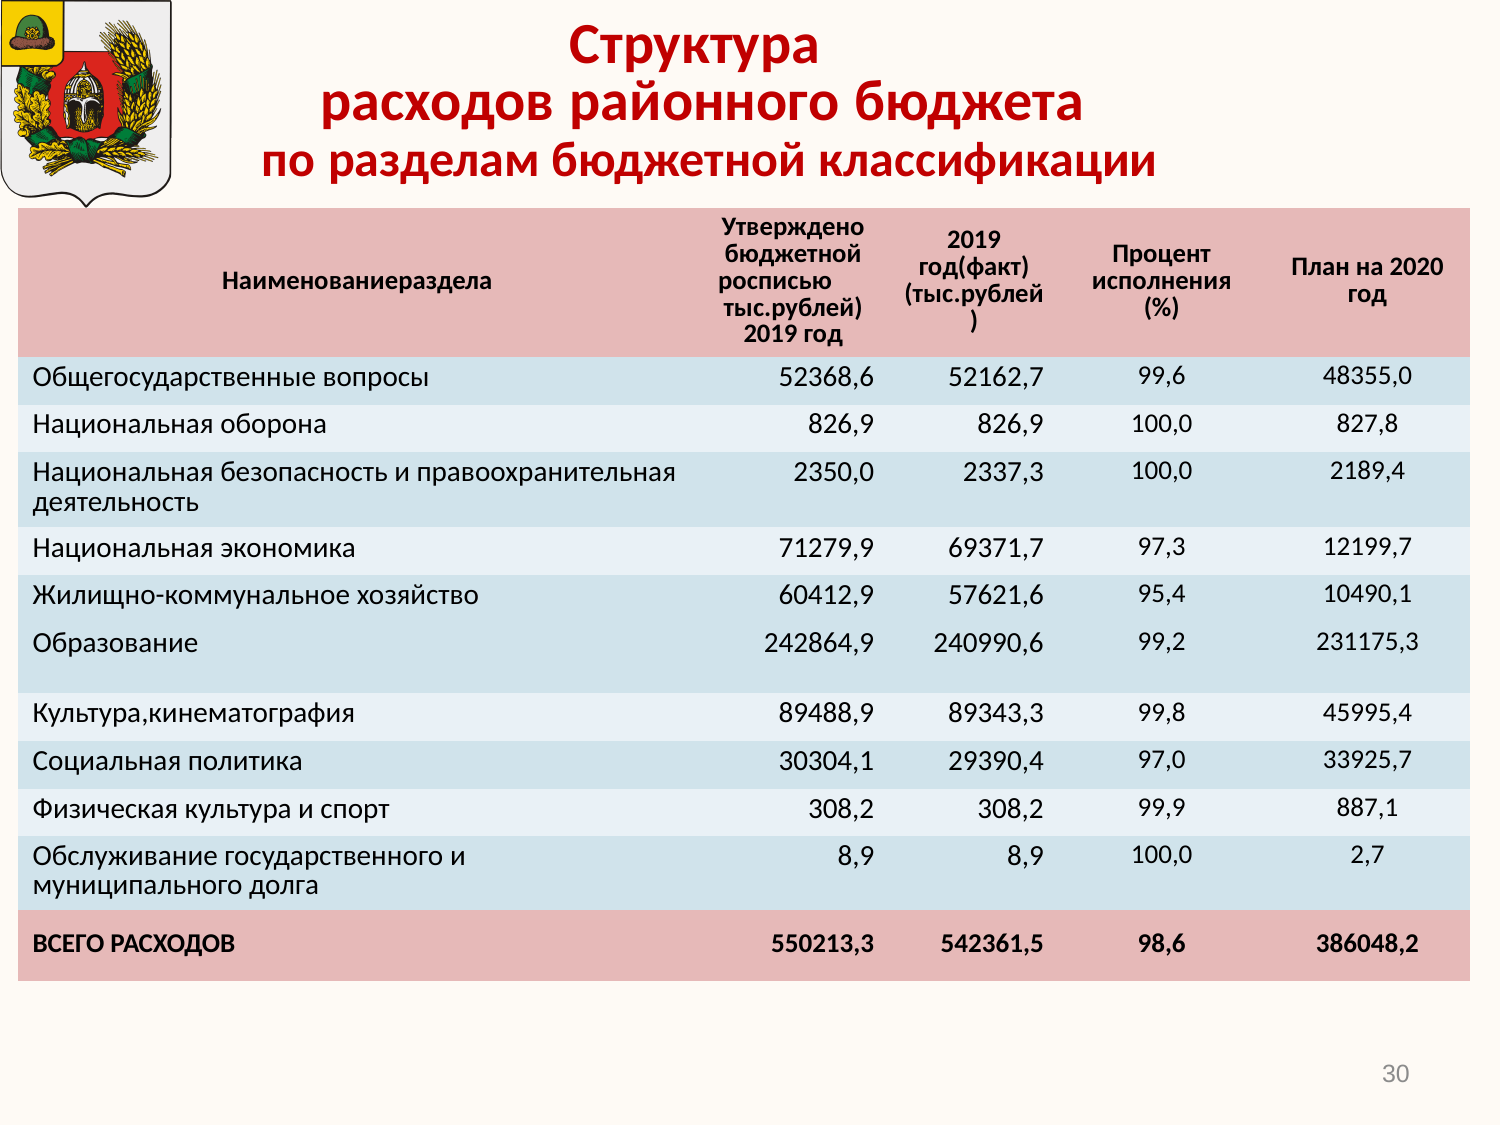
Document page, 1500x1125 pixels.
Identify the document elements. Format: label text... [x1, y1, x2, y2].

table_header 2019 год(факт) (тыс.рублей) [889, 252, 1059, 357]
table_cell Национальная безопасность и правоохранительная деятельность [18, 452, 697, 527]
table_cell 240990,6 [889, 623, 1059, 693]
table_cell Образование [18, 623, 697, 693]
table_cell 8,9 [889, 836, 1059, 910]
table_cell 2350,0 [697, 452, 889, 527]
table_cell 30304,1 [697, 741, 889, 789]
table_cell Национальная экономика [18, 527, 697, 575]
table_cell 2,7 [1265, 836, 1470, 910]
table_cell 89488,9 [697, 693, 889, 741]
table_cell 542361,5 [889, 910, 1059, 981]
table_cell 231175,3 [1265, 623, 1470, 693]
table_cell Национальная оборона [18, 405, 697, 452]
table_cell 57621,6 [889, 575, 1059, 623]
table_cell 29390,4 [889, 741, 1059, 789]
table_header План на 2020 год [1265, 208, 1470, 357]
table_cell 10490,1 [1265, 575, 1470, 623]
table_cell 99,6 [1059, 357, 1265, 405]
table_cell 826,9 [889, 405, 1059, 452]
table_header Наименованиераздела [18, 208, 697, 357]
table_header Утверждено бюджетной росписью тыс.рублей) 2019 год [697, 252, 889, 357]
table_cell Культура,кинематография [18, 693, 697, 741]
table_cell 99,2 [1059, 623, 1265, 693]
table_cell 97,0 [1059, 741, 1265, 789]
table_cell Жилищно-коммунальное хозяйство [18, 575, 697, 623]
table_cell Обслуживание государственного и муниципального долга [18, 836, 697, 910]
table_cell 308,2 [697, 789, 889, 836]
table_cell 887,1 [1265, 789, 1470, 836]
text_box [0, 0, 1500, 1125]
table_cell ВСЕГО РАСХОДОВ [18, 910, 697, 981]
table_cell Физическая культура и спорт [18, 789, 697, 836]
table_cell 60412,9 [697, 575, 889, 623]
table_cell 242864,9 [697, 623, 889, 693]
table_cell 98,6 [1059, 910, 1265, 981]
table_cell 386048,2 [1265, 910, 1470, 981]
table_cell 8,9 [697, 836, 889, 910]
table_cell 2189,4 [1265, 452, 1470, 527]
table_cell 550213,3 [697, 910, 889, 981]
table_cell 95,4 [1059, 575, 1265, 623]
table_cell 100,0 [1059, 405, 1265, 452]
table_cell 308,2 [889, 789, 1059, 836]
table_cell 45995,4 [1265, 693, 1470, 741]
text_box Структура расходов районного бюджета по разделам бюджетной классификации [247, 19, 1158, 252]
table_cell 89343,3 [889, 693, 1059, 741]
table_cell 99,8 [1059, 693, 1265, 741]
table_cell 48355,0 [1265, 357, 1470, 405]
table_cell 827,8 [1265, 405, 1470, 452]
table_cell 100,0 [1059, 836, 1265, 910]
table_cell 97,3 [1059, 527, 1265, 575]
slide_number 30 [1074, 1042, 1425, 1103]
table_cell 99,9 [1059, 789, 1265, 836]
table_cell Социальная политика [18, 741, 697, 789]
table_cell 52368,6 [697, 357, 889, 405]
table_cell 71279,9 [697, 527, 889, 575]
picture [0, 0, 172, 208]
table_cell 69371,7 [889, 527, 1059, 575]
table_cell 33925,7 [1265, 741, 1470, 789]
table_cell Общегосударственные вопросы [18, 357, 697, 405]
table_cell 100,0 [1059, 452, 1265, 527]
table_cell 2337,3 [889, 452, 1059, 527]
table_cell 826,9 [697, 405, 889, 452]
table_cell 52162,7 [889, 357, 1059, 405]
table_header Процент исполнения (%) [1059, 208, 1265, 357]
table_cell 12199,7 [1265, 527, 1470, 575]
